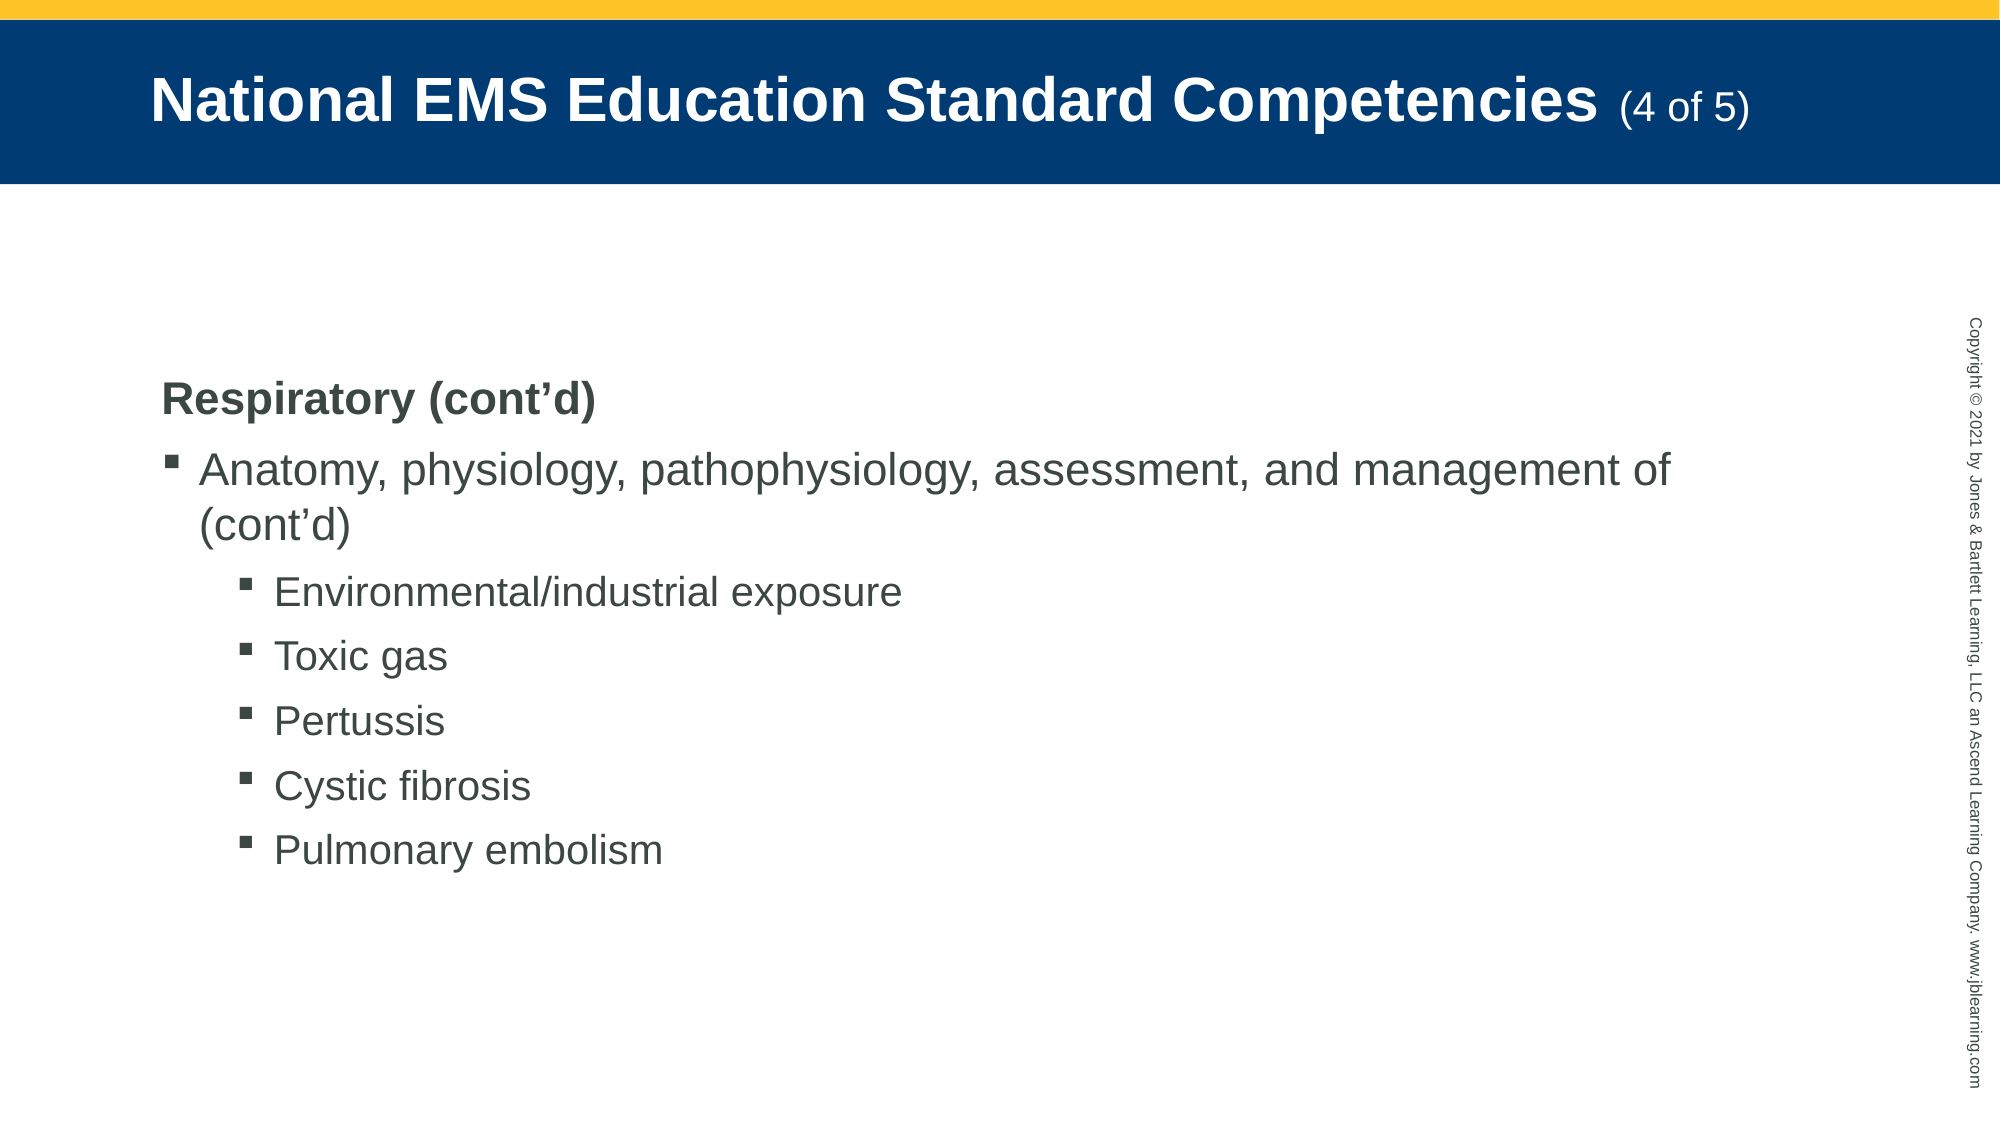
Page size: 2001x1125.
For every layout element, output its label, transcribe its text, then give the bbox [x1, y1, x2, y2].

list Respiratory (cont’d) Anatomy, physiology, pathophysiology, assessment, and management of (cont’d) Environmental/industrial exposure Toxic gas Pertussis Cystic fibrosis Pulmonary embolism [146, 361, 1859, 1016]
title National EMS Education Standard Competencies (4 of 5) [0, 19, 2000, 185]
